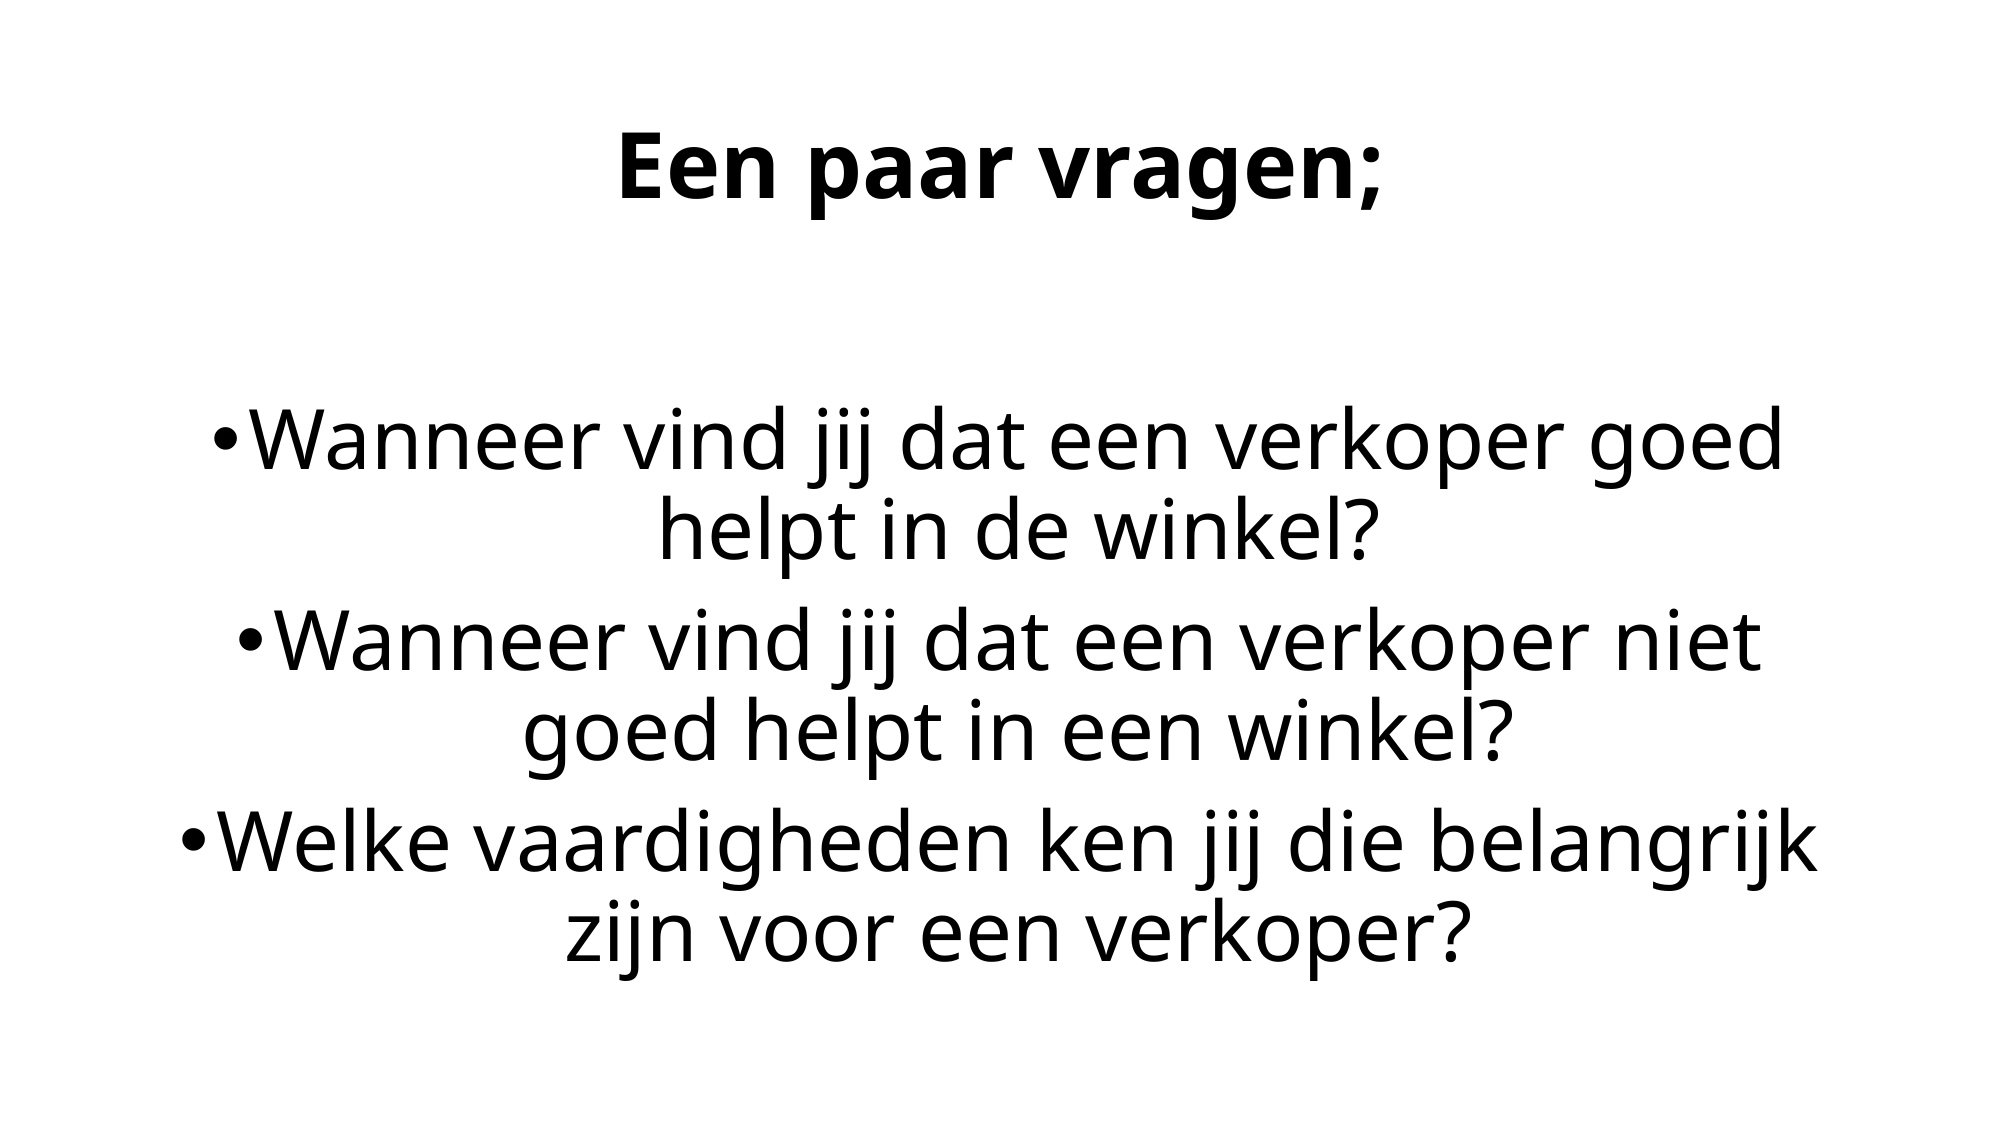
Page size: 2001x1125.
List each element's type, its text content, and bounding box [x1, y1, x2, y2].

list Wanneer vind jij dat een verkoper goed helpt in de winkel? Wanneer vind jij dat een verkoper niet goed helpt in een winkel? Welke vaardigheden ken jij die belangrijk zijn voor een verkoper? [137, 299, 1863, 1014]
title Een paar vragen; [137, 59, 1863, 278]
